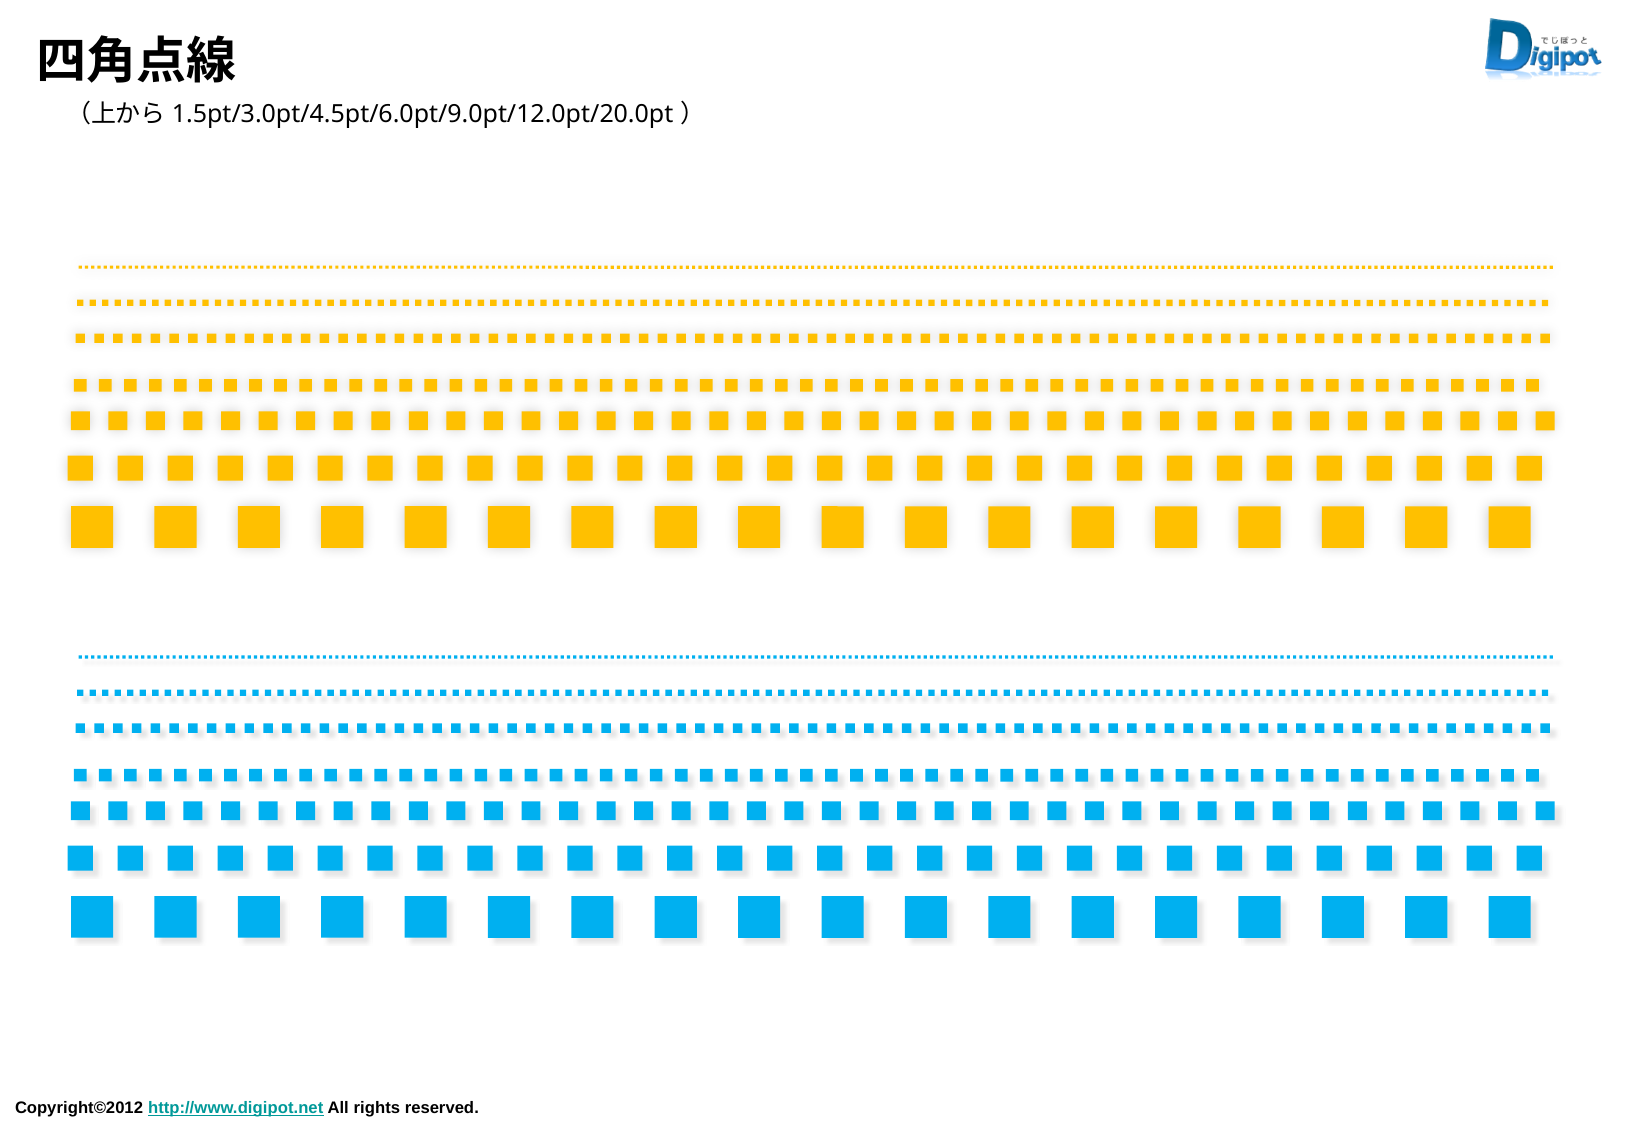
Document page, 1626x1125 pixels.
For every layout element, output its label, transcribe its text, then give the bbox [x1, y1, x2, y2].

text_box （上から1.5pt/3.0pt/4.5pt/6.0pt/9.0pt/12.0pt/20.0pt） [51, 90, 721, 135]
title 四角点線 [21, 19, 881, 98]
picture [1485, 18, 1602, 82]
